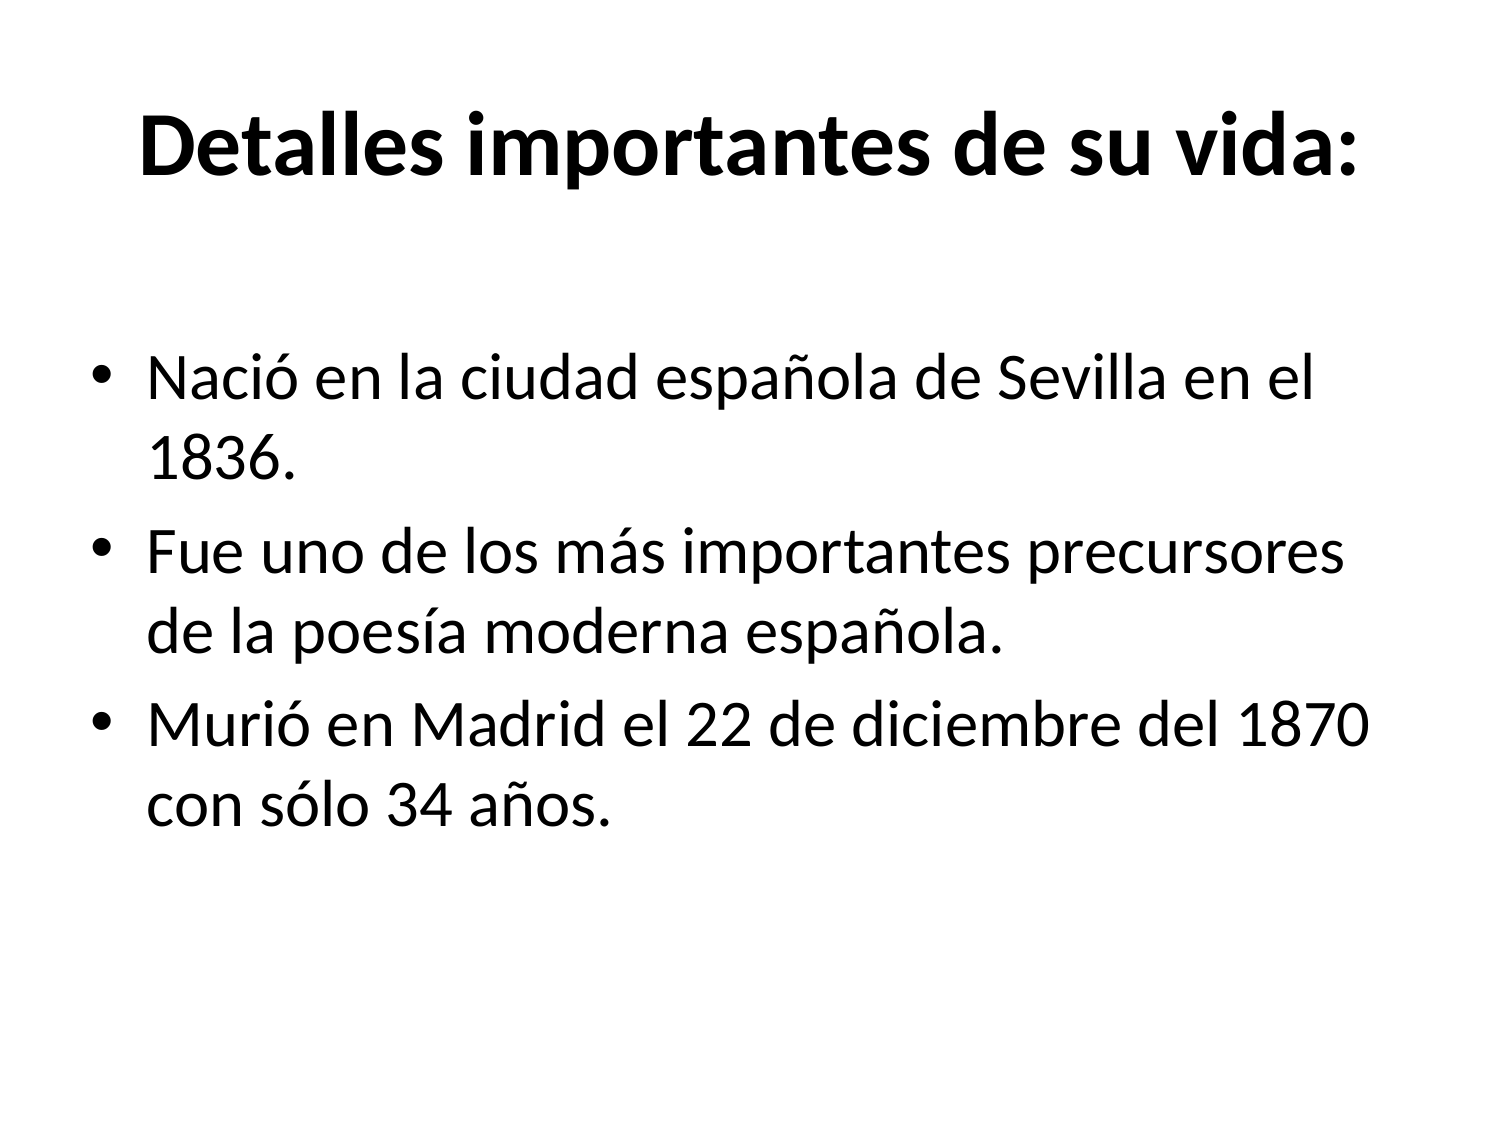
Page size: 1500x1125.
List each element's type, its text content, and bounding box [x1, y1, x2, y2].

list Nació en la ciudad española de Sevilla en el 1836. Fue uno de los más importantes precursores de la poesía moderna española. Murió en Madrid el 22 de diciembre del 1870 con sólo 34 años. [75, 232, 1425, 1005]
title Detalles importantes de su vida: [75, 45, 1425, 232]
